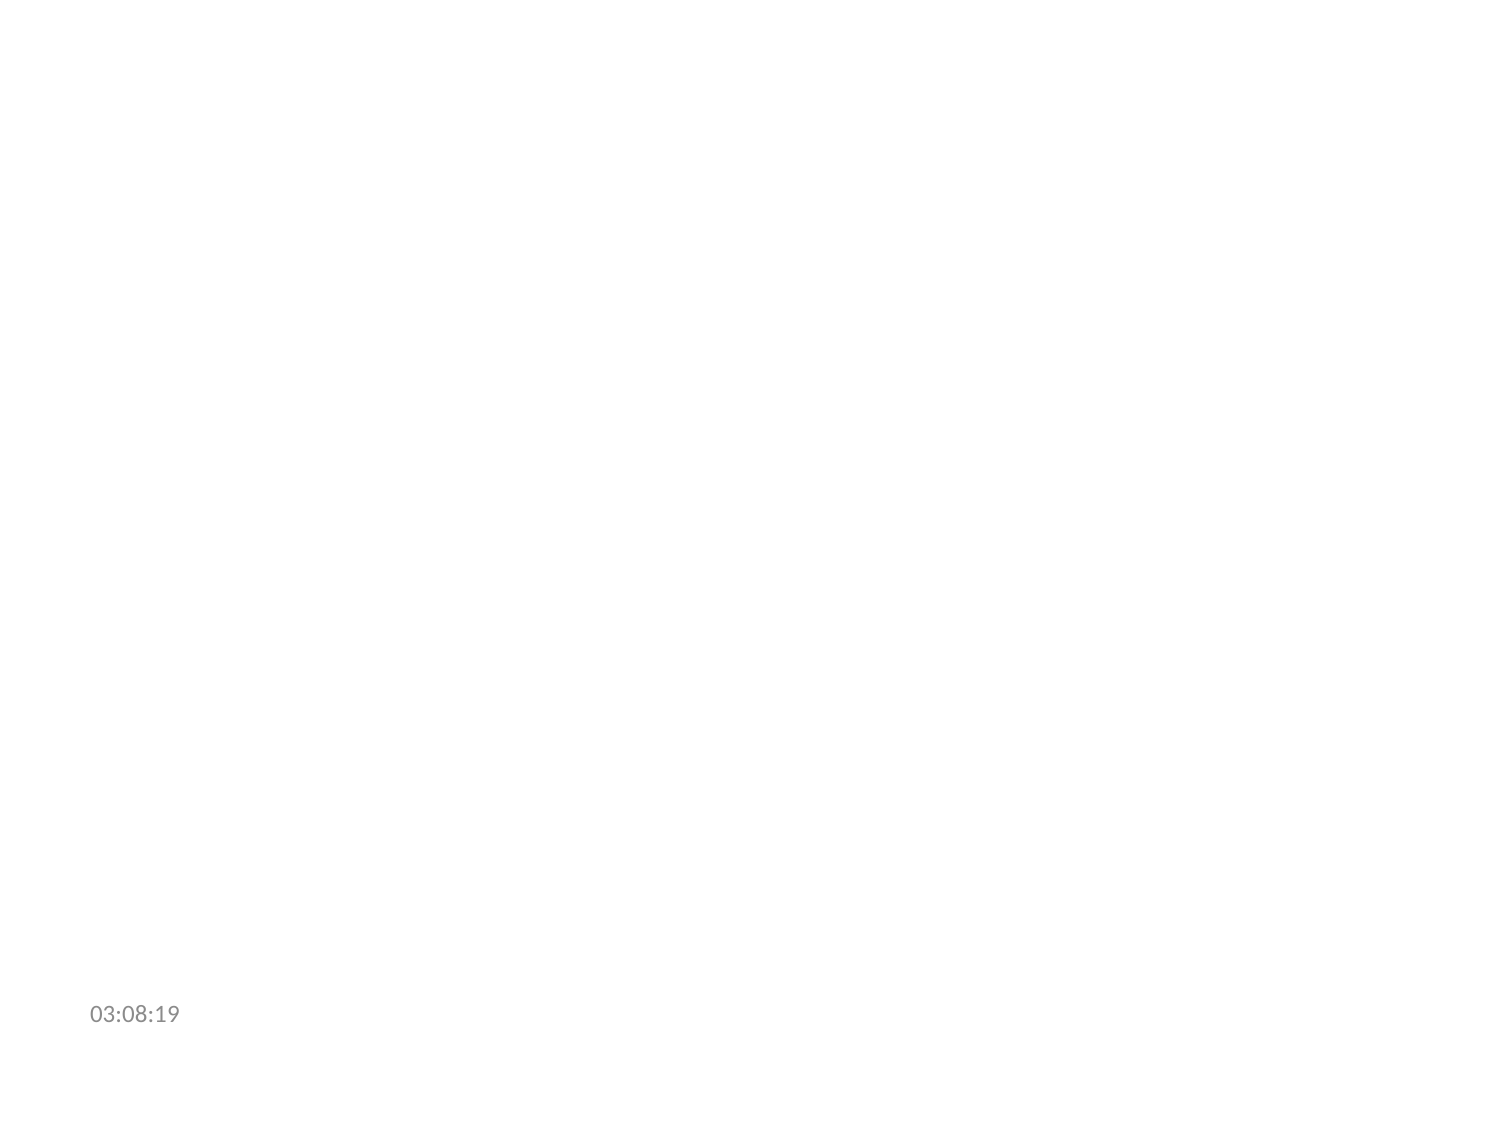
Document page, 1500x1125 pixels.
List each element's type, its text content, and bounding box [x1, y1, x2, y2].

text_box 15:35:09 [75, 982, 425, 1043]
